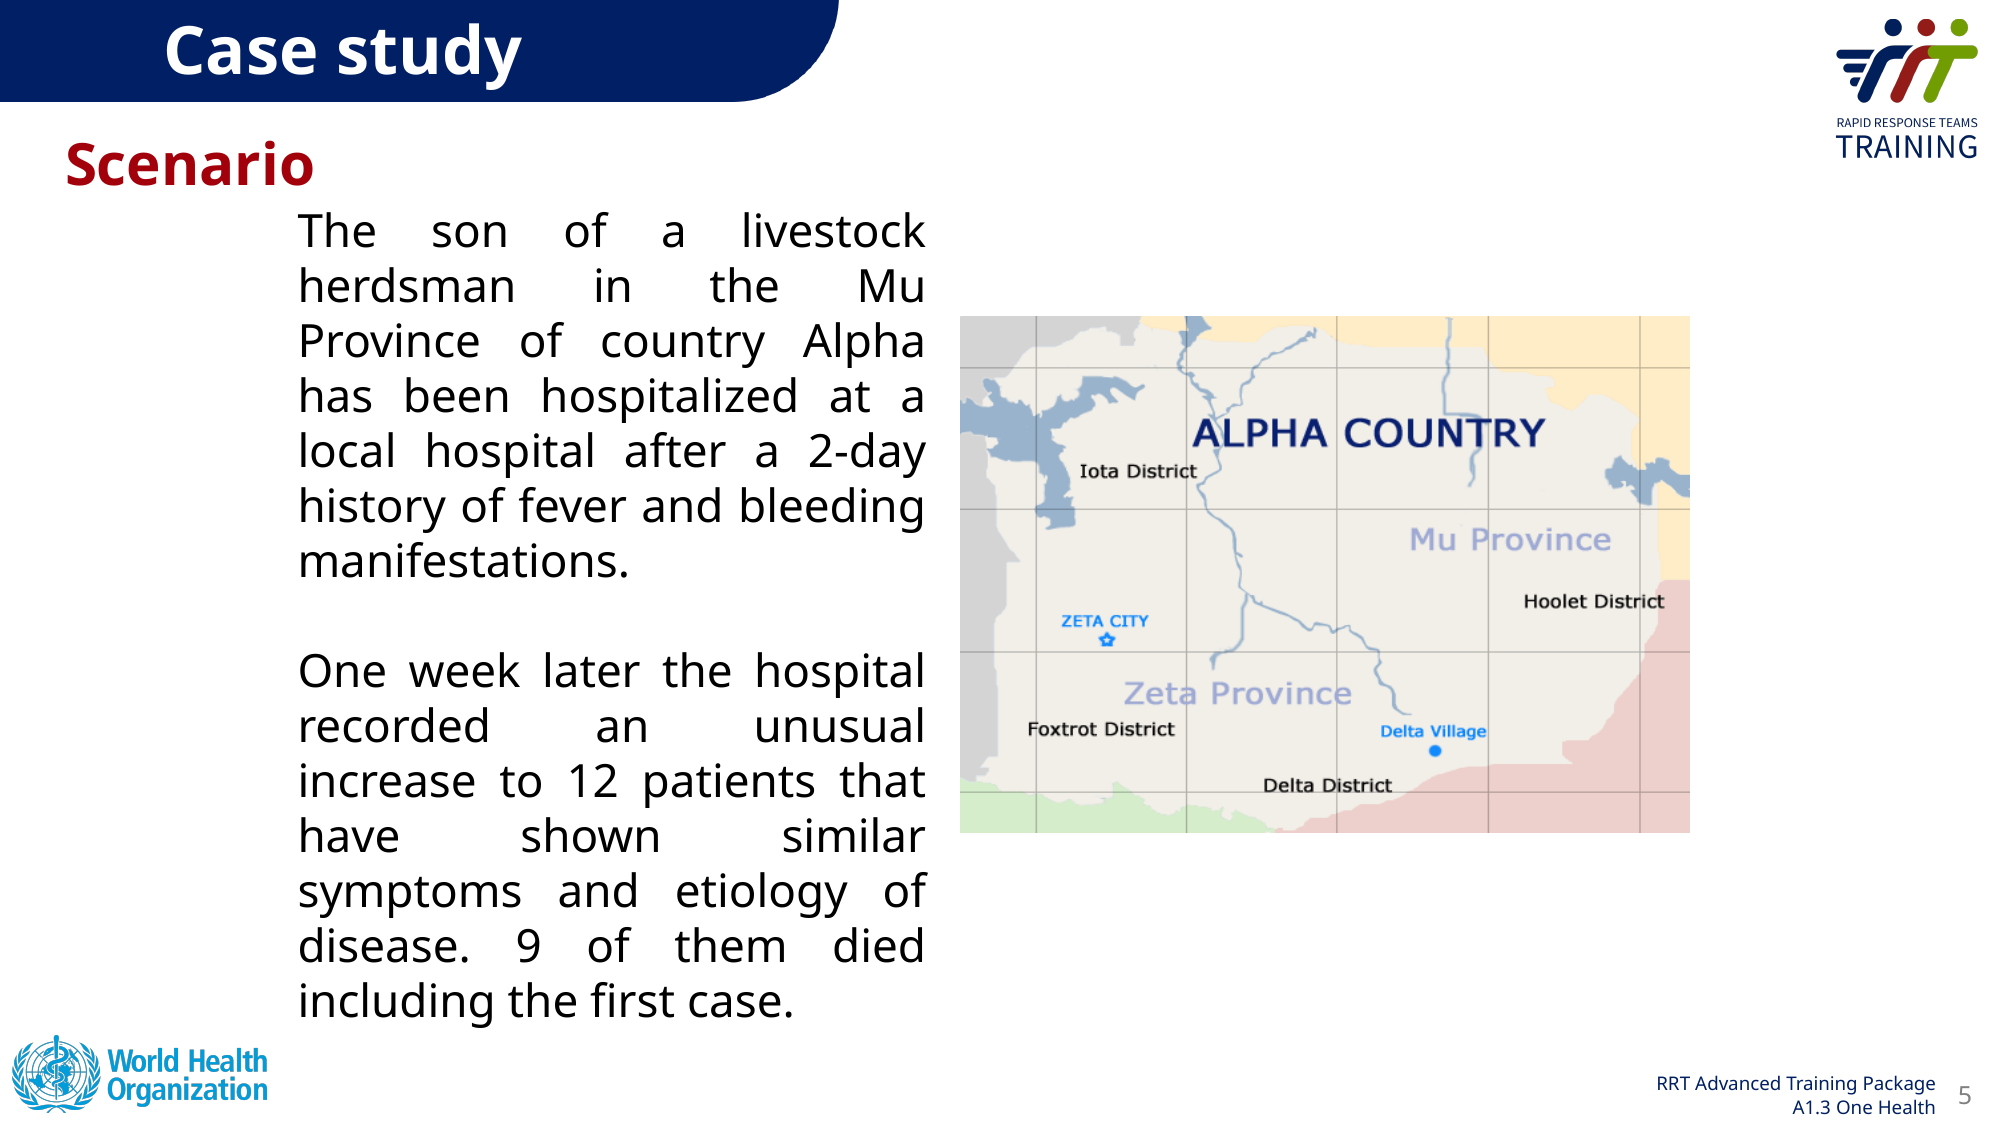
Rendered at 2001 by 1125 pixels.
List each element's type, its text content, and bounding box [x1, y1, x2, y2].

text_box The son of a livestock herdsman in the Mu Province of country Alpha has been hospitalized at a local hospital after a 2-day history of fever and bleeding manifestations. One week later the hospital recorded an unusual increase to 12 patients that have shown similar symptoms and etiology of disease. 9 of them died including the first case. [290, 194, 934, 1034]
picture [58, 1050, 64, 1058]
text_box Scenario [57, 119, 507, 205]
text_box Case study [5, 9, 577, 97]
picture [12, 1083, 48, 1113]
picture [12, 1035, 267, 1113]
picture [1835, 19, 1978, 167]
picture [960, 315, 1690, 833]
picture [0, 0, 839, 102]
